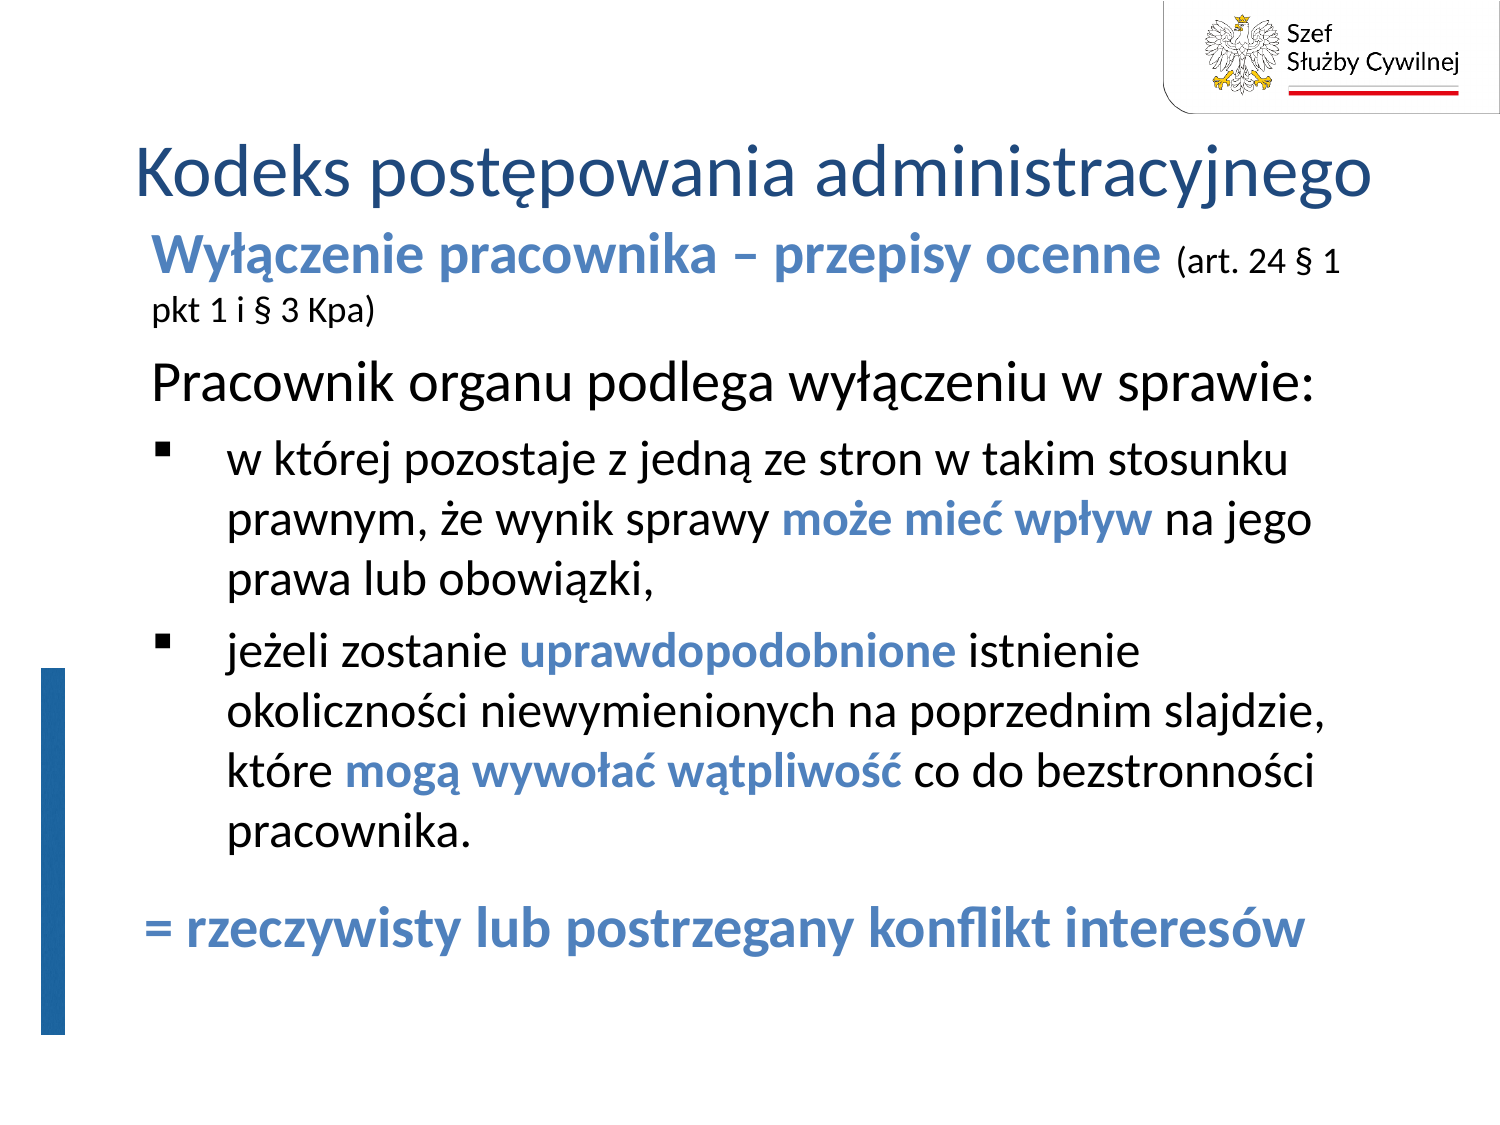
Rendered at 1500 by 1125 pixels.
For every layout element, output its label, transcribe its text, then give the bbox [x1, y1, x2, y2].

picture [1163, 0, 1500, 114]
title Kodeks postępowania administracyjnego [104, 113, 1404, 239]
text_box Wyłączenie pracownika – przepisy ocenne (art. 24 § 1 pkt 1 i § 3 Kpa) Pracownik organu podlega wyłączeniu w sprawie: w której pozostaje z jedną ze stron w takim stosunku prawnym, że wynik sprawy może mieć wpływ na jego prawa lub obowiązki, jeżeli zostanie uprawdopodobnione istnienie okoliczności niewymienionych na poprzednim slajdzie, które mogą wywołać wątpliwość co do bezstronności pracownika. [136, 208, 1364, 866]
picture [41, 668, 65, 1035]
text_box = rzeczywisty lub postrzegany konflikt interesów [100, 882, 1365, 967]
